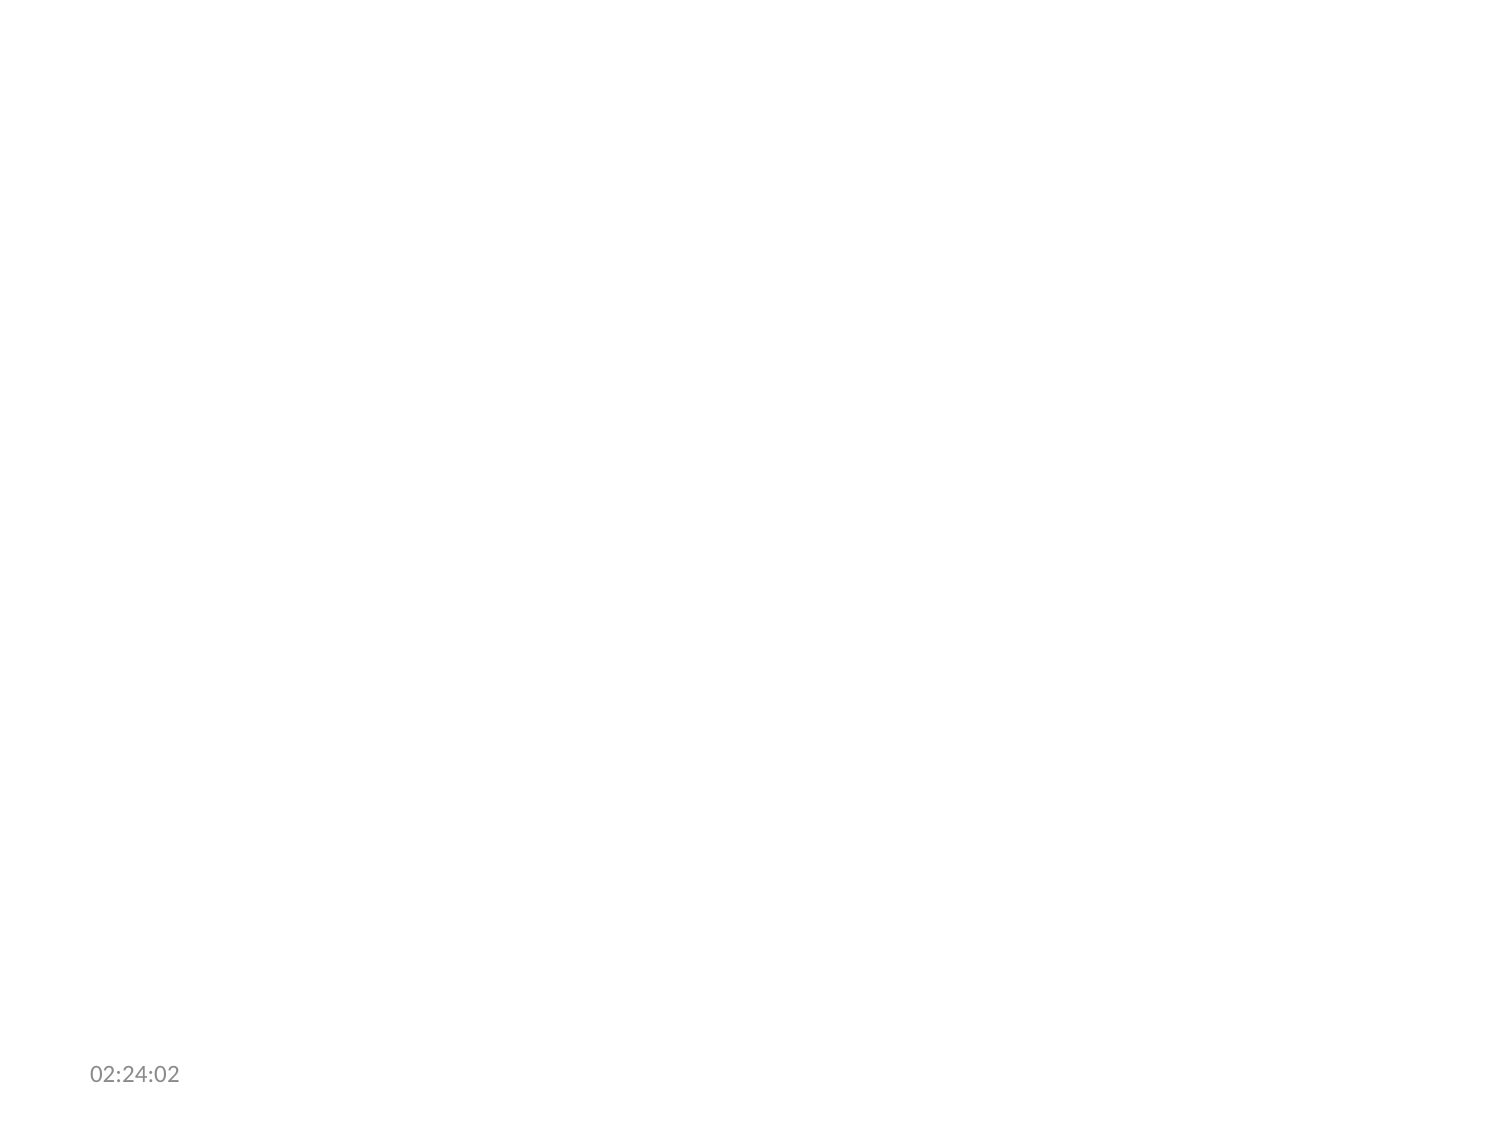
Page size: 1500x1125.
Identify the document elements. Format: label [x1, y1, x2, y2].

slide_number [75, 1042, 425, 1103]
